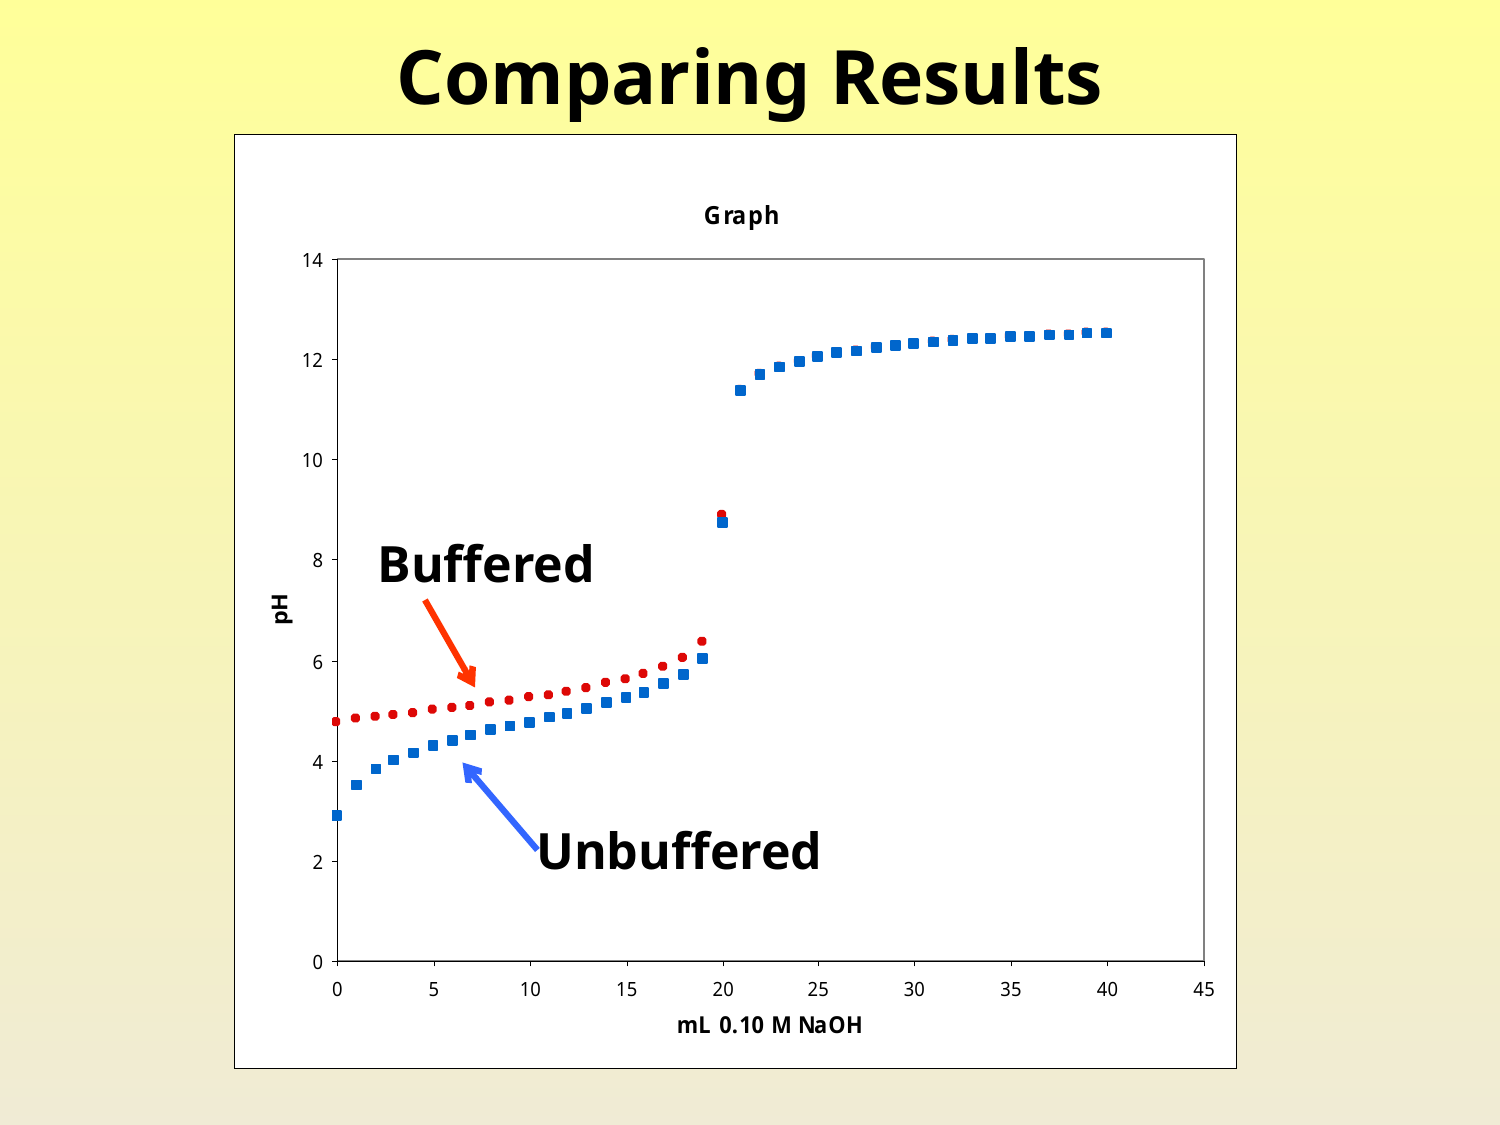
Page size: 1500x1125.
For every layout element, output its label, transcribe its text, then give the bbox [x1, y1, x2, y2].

title Comparing Results [112, 0, 1388, 151]
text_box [224, 124, 1248, 1078]
